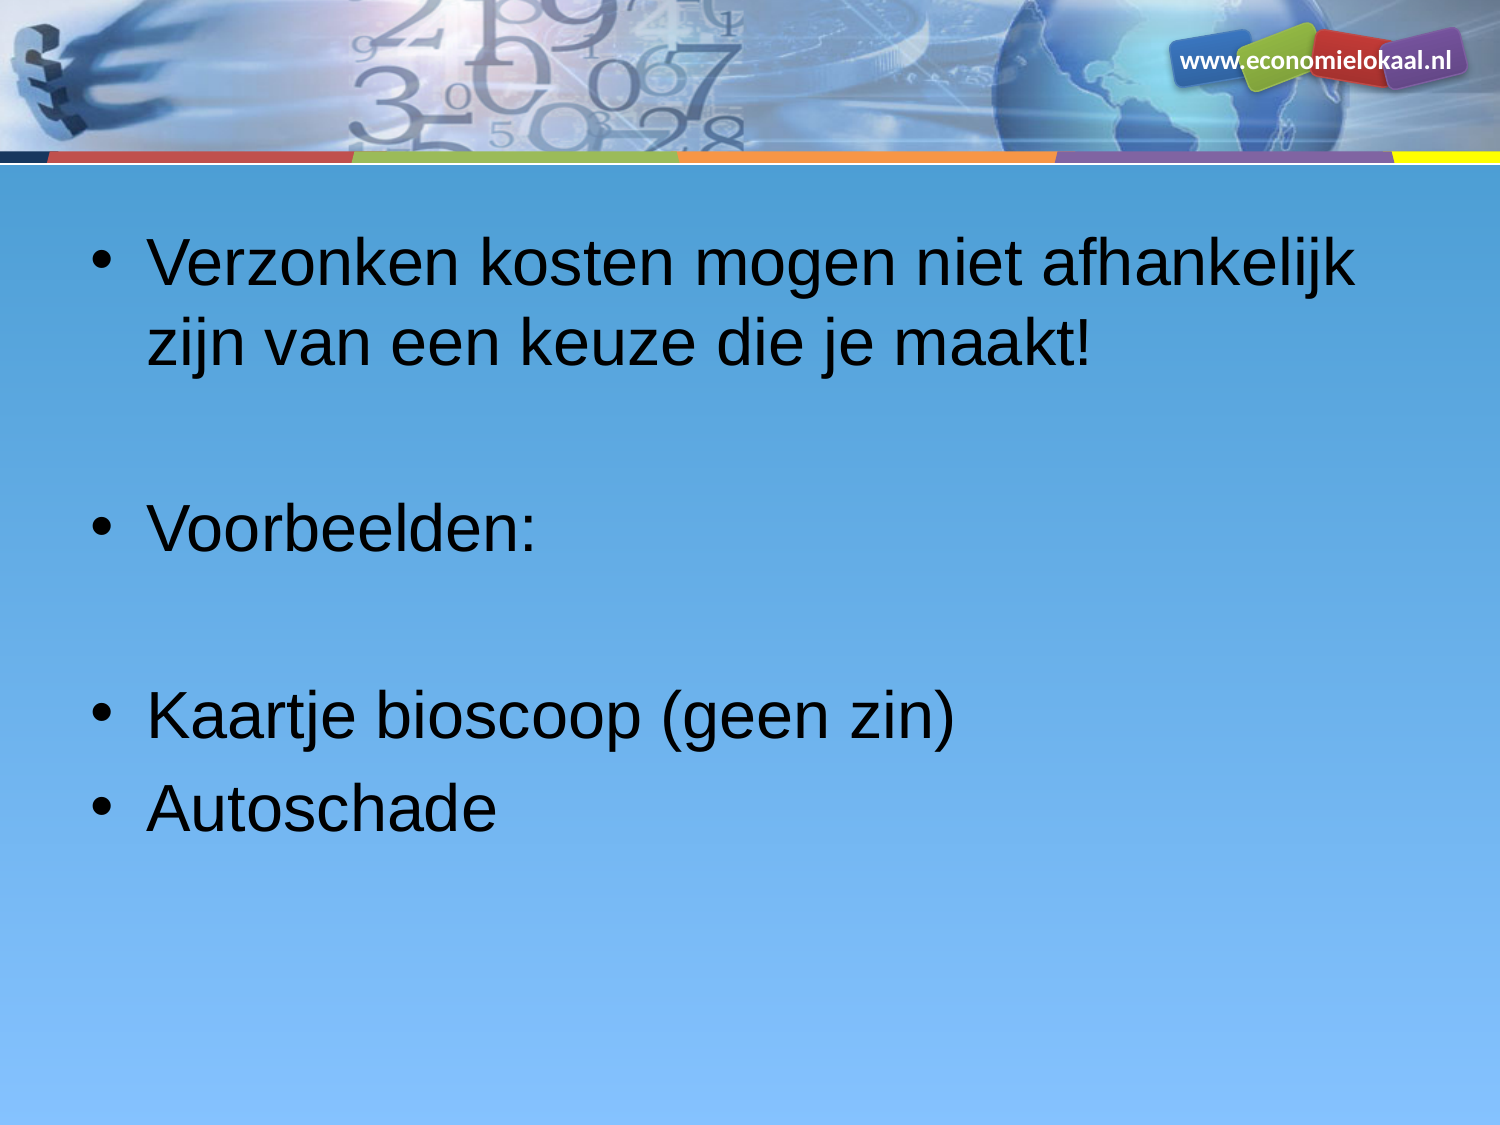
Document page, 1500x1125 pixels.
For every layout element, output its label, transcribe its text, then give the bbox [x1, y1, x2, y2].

picture [0, 0, 1500, 151]
list Verzonken kosten mogen niet afhankelijk zijn van een keuze die je maakt! Voorbeelden: Kaartje bioscoop (geen zin) Autoschade [74, 210, 1426, 1055]
